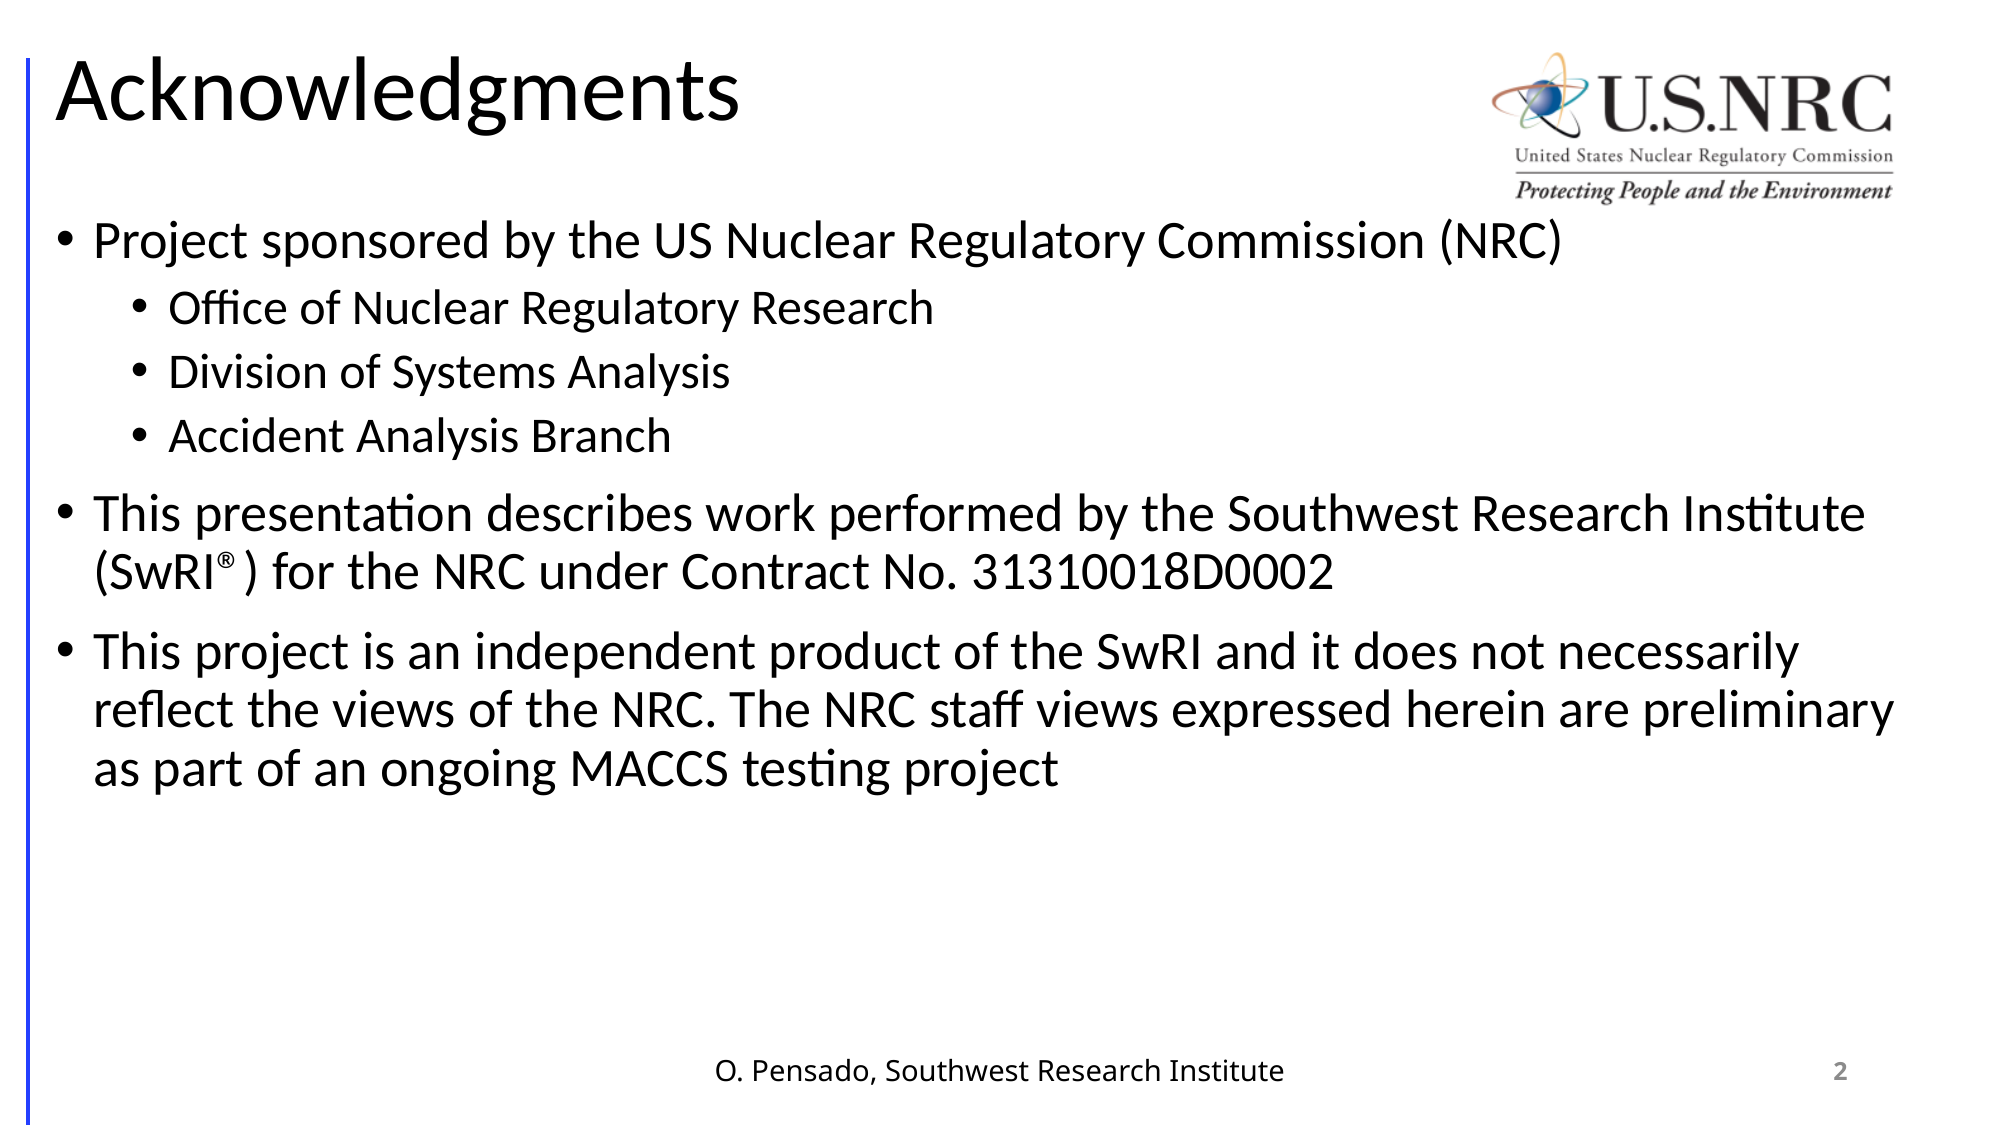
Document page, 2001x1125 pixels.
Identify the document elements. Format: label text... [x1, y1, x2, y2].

list Project sponsored by the US Nuclear Regulatory Commission (NRC) Office of Nuclear Regulatory Research Division of Systems Analysis Accident Analysis Branch This presentation describes work performed by the Southwest Research Institute (SwRI®) for the NRC under Contract No. 31310018D0002 This project is an independent product of the SwRI and it does not necessarily reflect the views of the NRC. The NRC staff views expressed herein are preliminary as part of an ongoing MACCS testing project [40, 204, 1952, 1014]
slide_number 2 [1412, 1042, 1863, 1103]
footer O. Pensado, Southwest Research Institute [662, 1042, 1338, 1103]
picture [1490, 52, 1898, 208]
title Acknowledgments [40, 5, 1952, 176]
